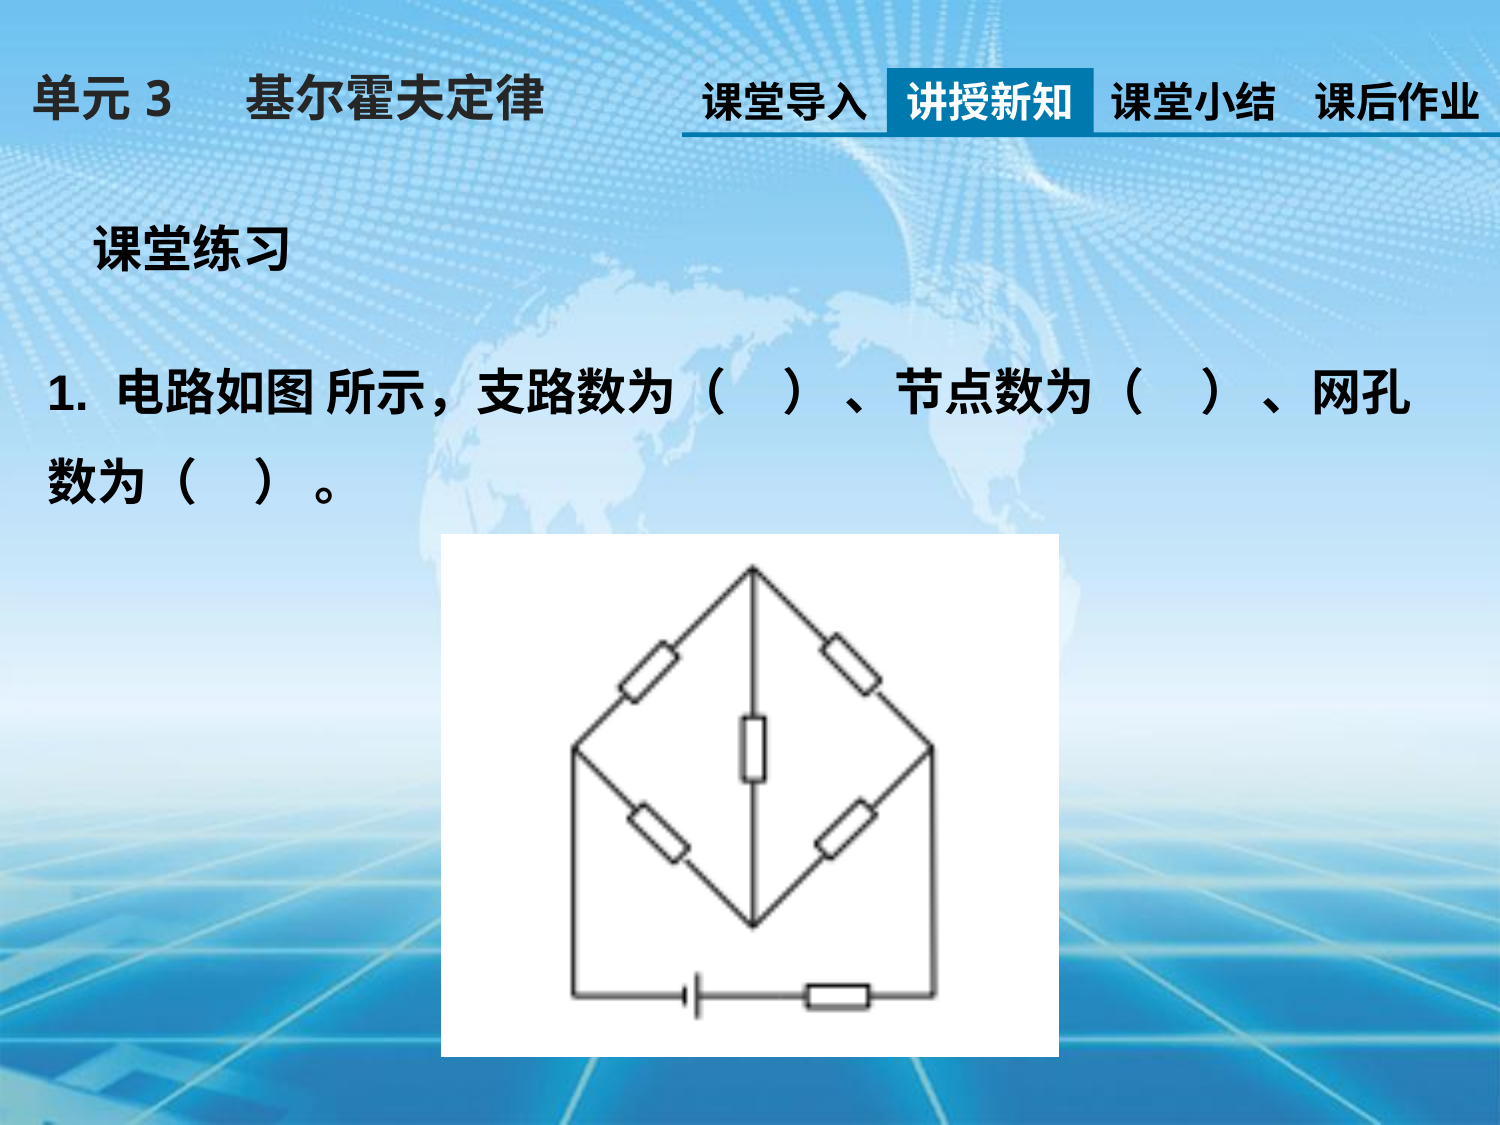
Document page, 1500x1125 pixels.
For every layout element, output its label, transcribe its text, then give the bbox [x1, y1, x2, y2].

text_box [16, 59, 1500, 135]
picture [0, 0, 1500, 1125]
text_box 1. 电路如图 所示，支路数为（ ） 、节点数为（ ） 、网孔数为（ ） 。 [32, 323, 1468, 518]
text_box 课堂练习 [42, 198, 343, 297]
